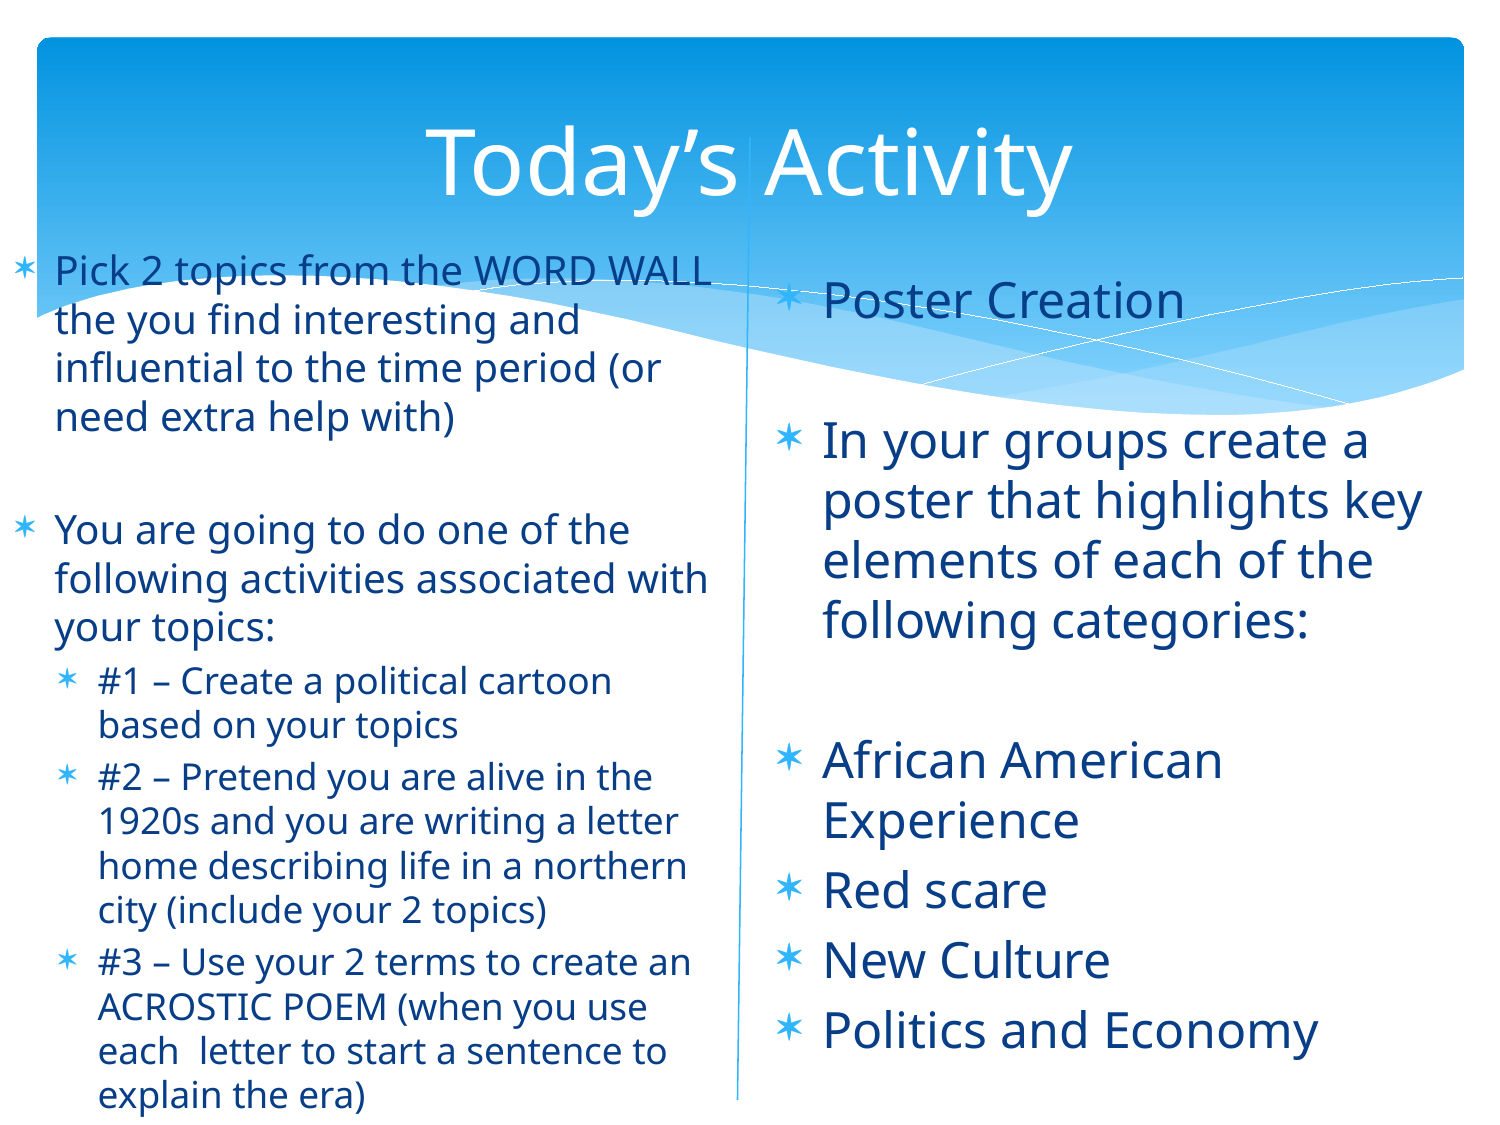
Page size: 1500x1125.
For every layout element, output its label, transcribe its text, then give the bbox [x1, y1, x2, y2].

list Pick 2 topics from the WORD WALL the you find interesting and influential to the time period (or need extra help with) You are going to do one of the following activities associated with your topics: #1 – Create a political cartoon based on your topics #2 – Pretend you are alive in the 1920s and you are writing a letter home describing life in a northern city (include your 2 topics) #3 – Use your 2 terms to create an ACROSTIC POEM (when you use each letter to start a sentence to explain the era) [0, 237, 738, 1125]
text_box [737, 137, 751, 1101]
list Poster Creation In your groups create a poster that highlights key elements of each of the following categories: African American Experience Red scare New Culture Politics and Economy [761, 261, 1476, 1075]
title Today’s Activity [75, 55, 1425, 261]
